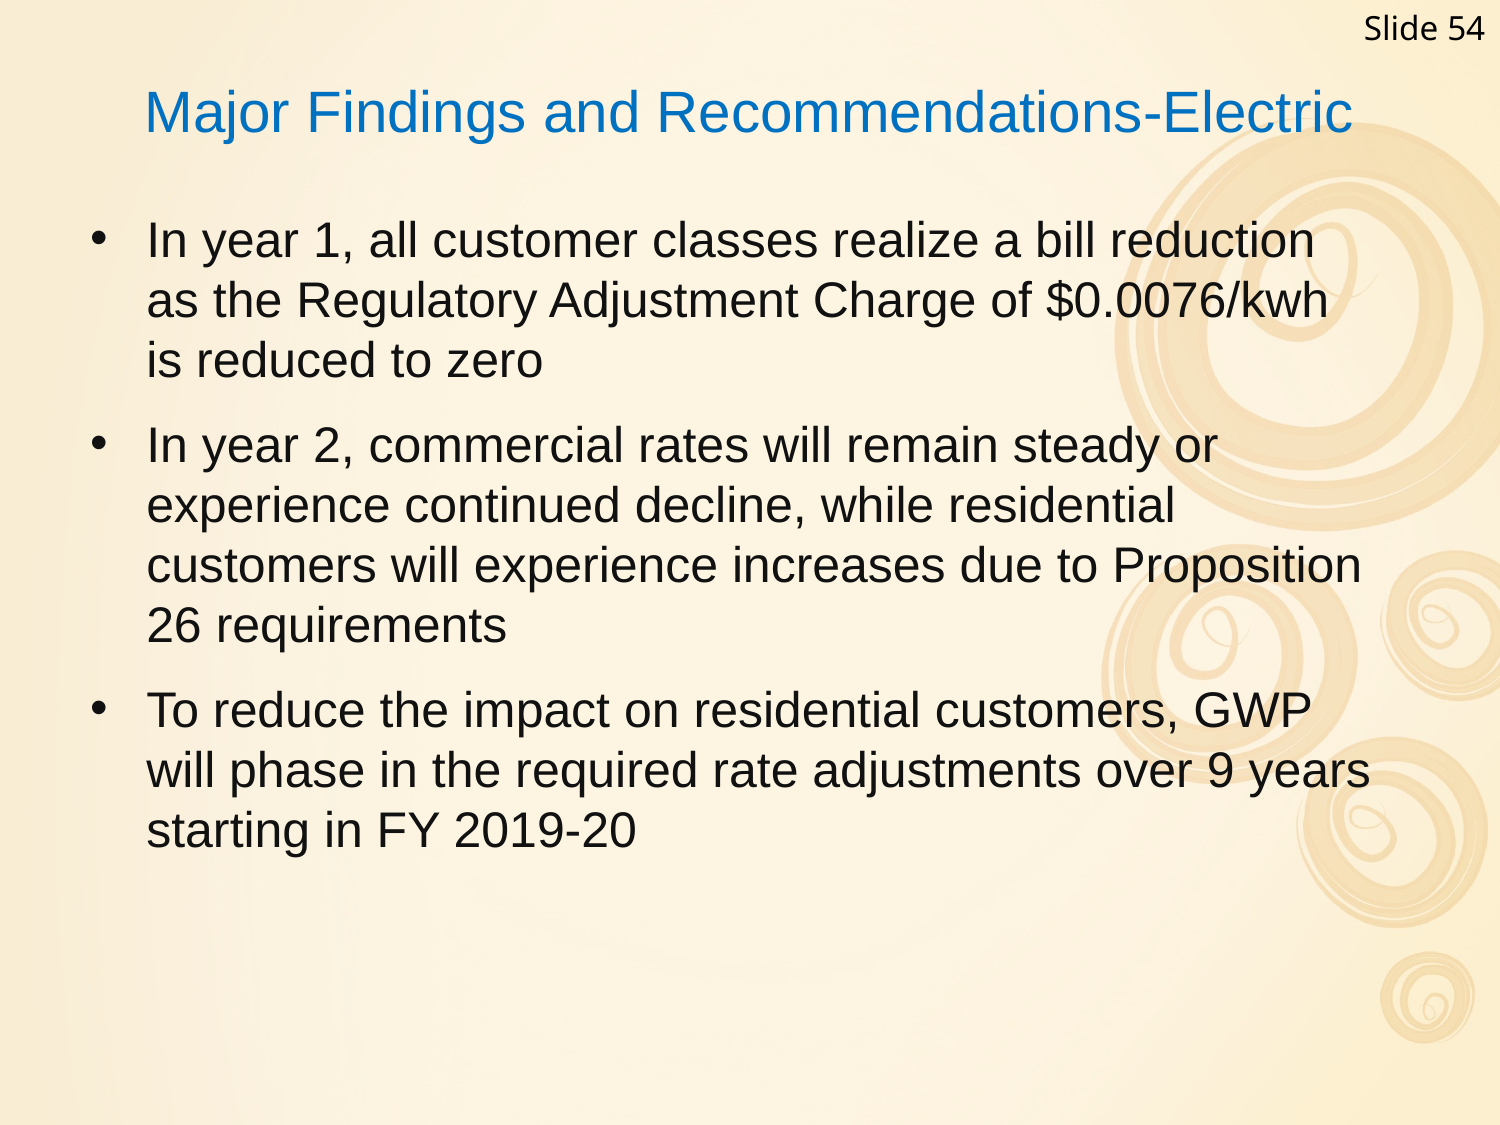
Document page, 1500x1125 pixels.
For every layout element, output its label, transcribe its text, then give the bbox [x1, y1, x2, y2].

title Major Findings and Recommendations-Electric [87, 42, 1413, 177]
picture [0, 0, 1500, 1125]
text_box Slide 54 [1149, 0, 1500, 75]
text_box In year 1, all customer classes realize a bill reduction as the Regulatory Adjustment Charge of $0.0076/kwh is reduced to zero In year 2, commercial rates will remain steady or experience continued decline, while residential customers will experience increases due to Proposition 26 requirements To reduce the impact on residential customers, GWP will phase in the required rate adjustments over 9 years starting in FY 2019-20 [75, 199, 1388, 1015]
